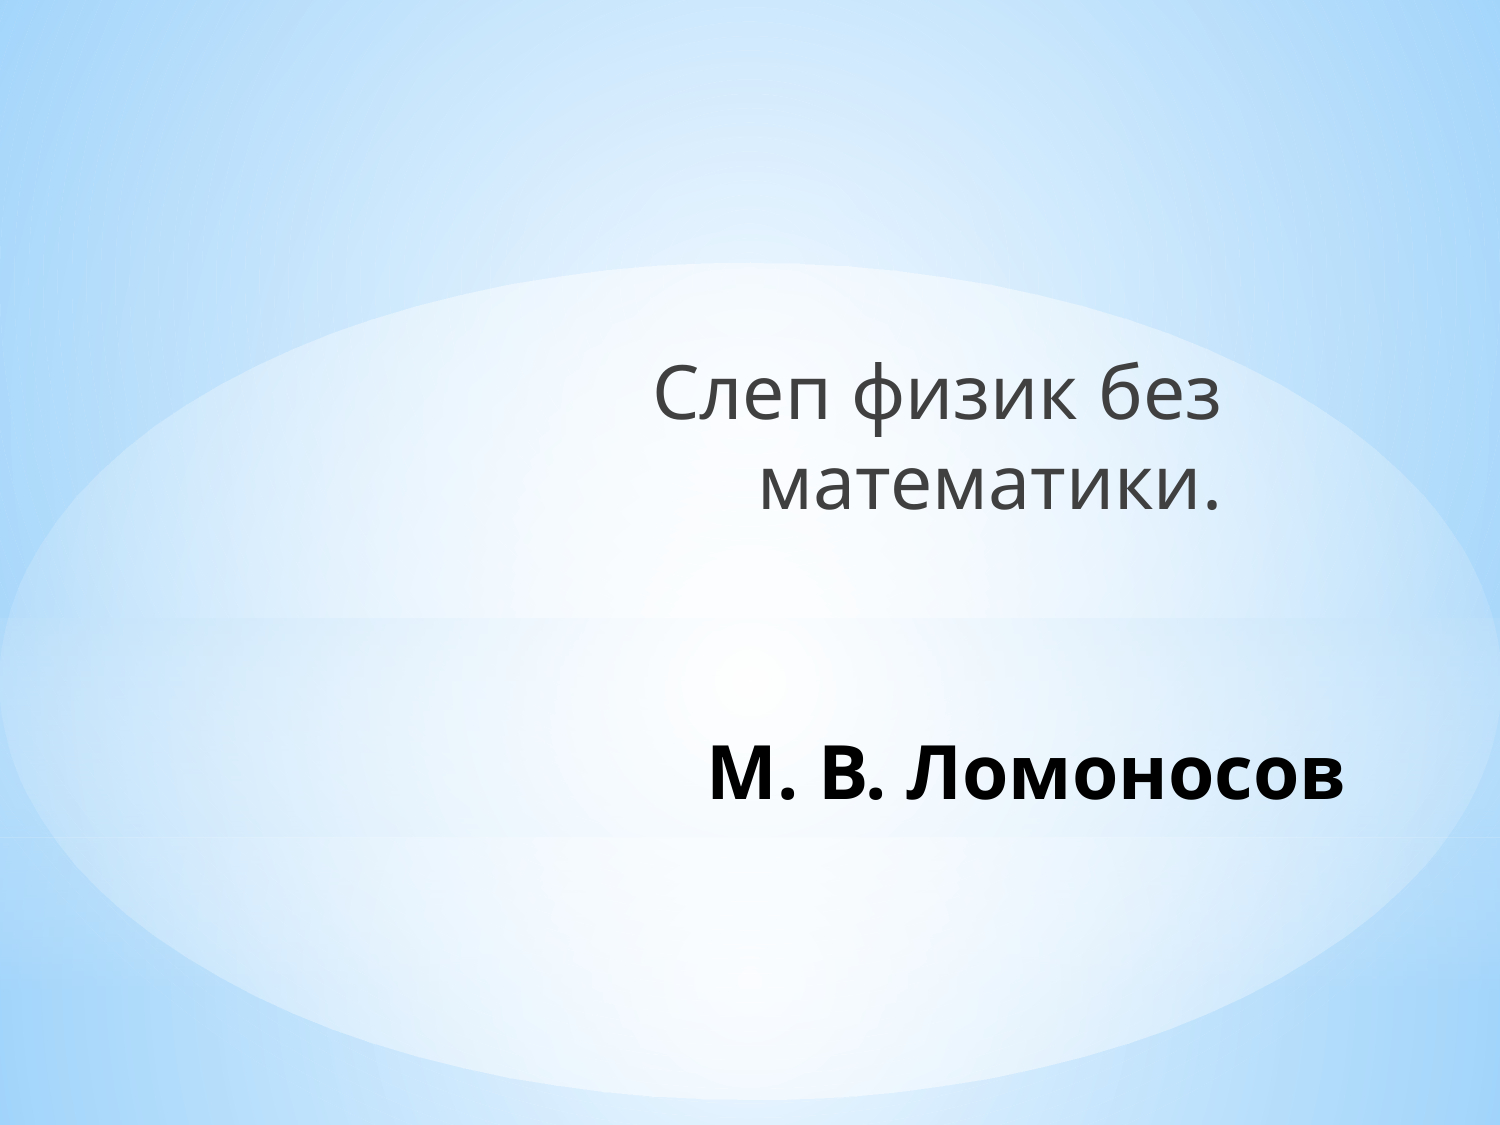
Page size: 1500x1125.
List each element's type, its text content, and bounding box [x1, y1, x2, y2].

title М. В. Ломоносов [294, 717, 1363, 905]
list Слеп физик без математики. [187, 120, 1238, 690]
